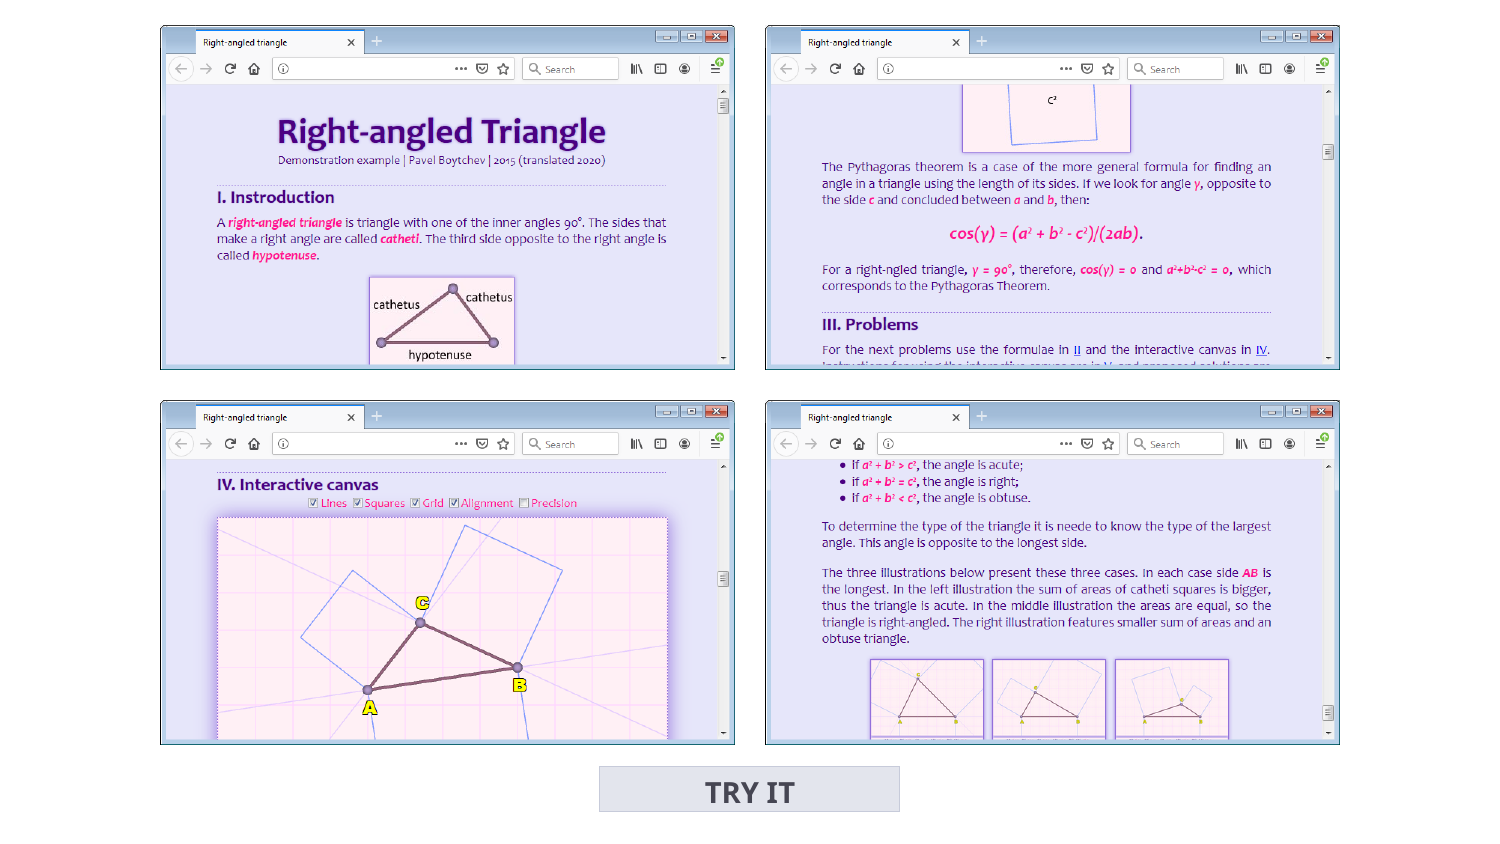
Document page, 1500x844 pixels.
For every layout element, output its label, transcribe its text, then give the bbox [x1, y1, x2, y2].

picture [764, 24, 1340, 371]
picture [764, 399, 1340, 746]
picture [159, 24, 736, 371]
text_box TRY IT [599, 766, 900, 812]
picture [159, 399, 736, 746]
